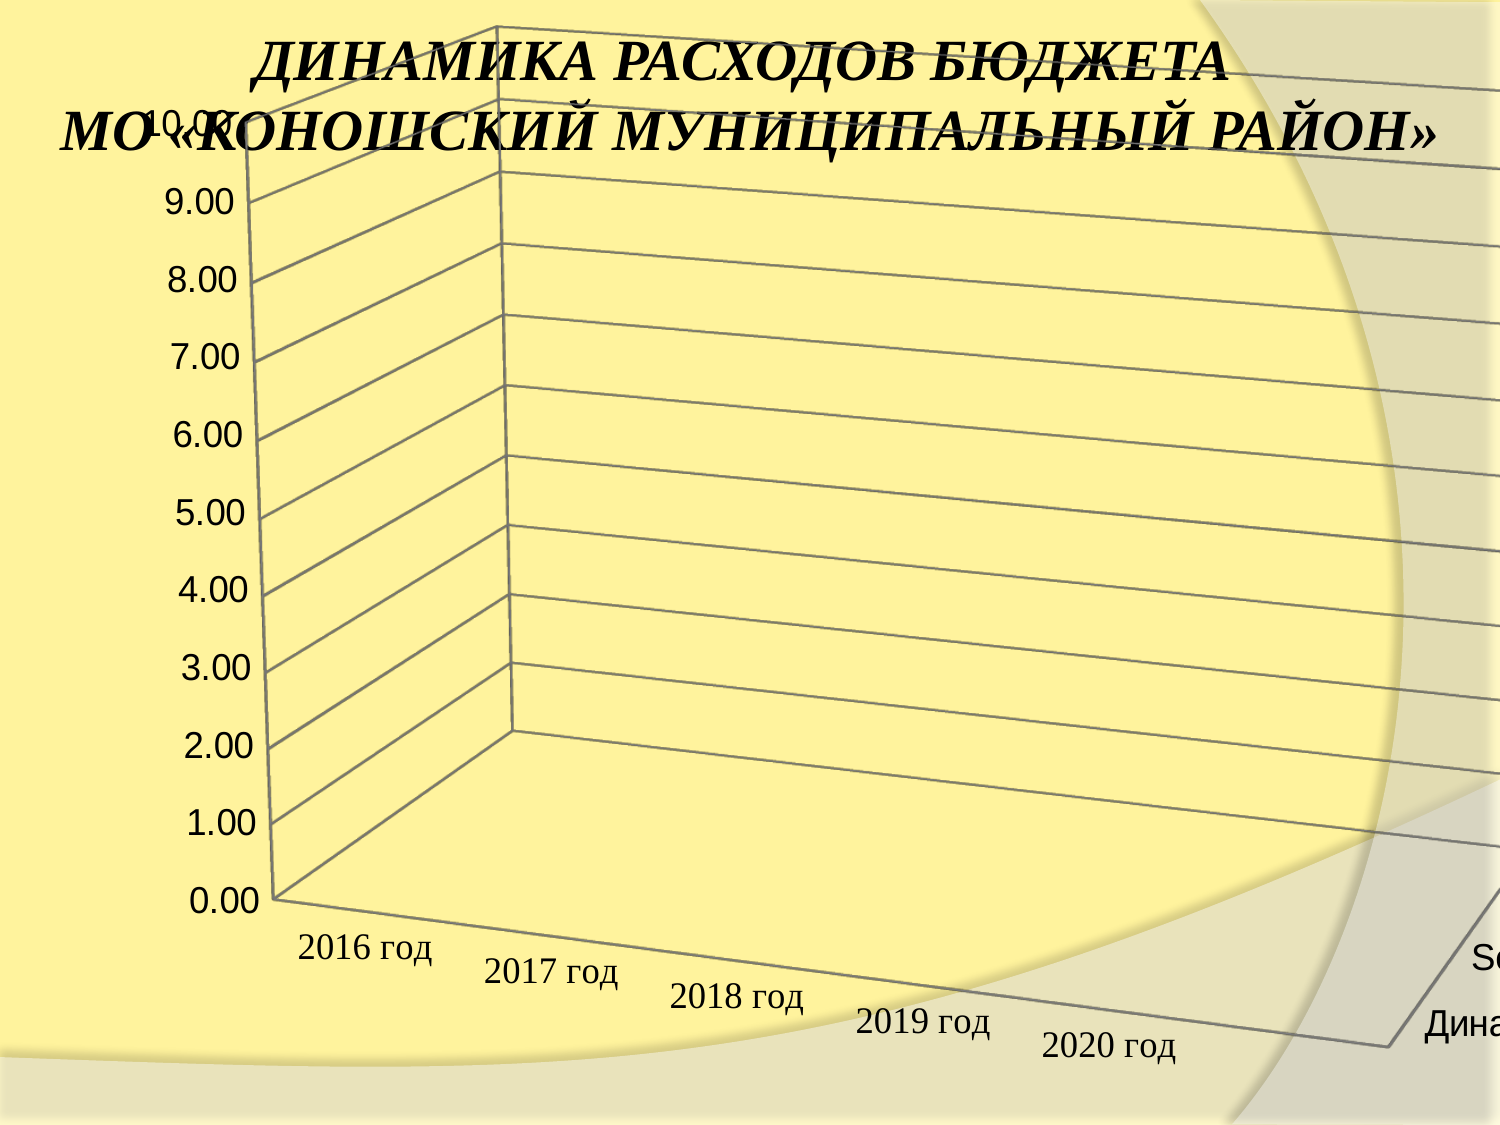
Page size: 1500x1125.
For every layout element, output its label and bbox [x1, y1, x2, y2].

chart [0, 0, 1500, 1125]
